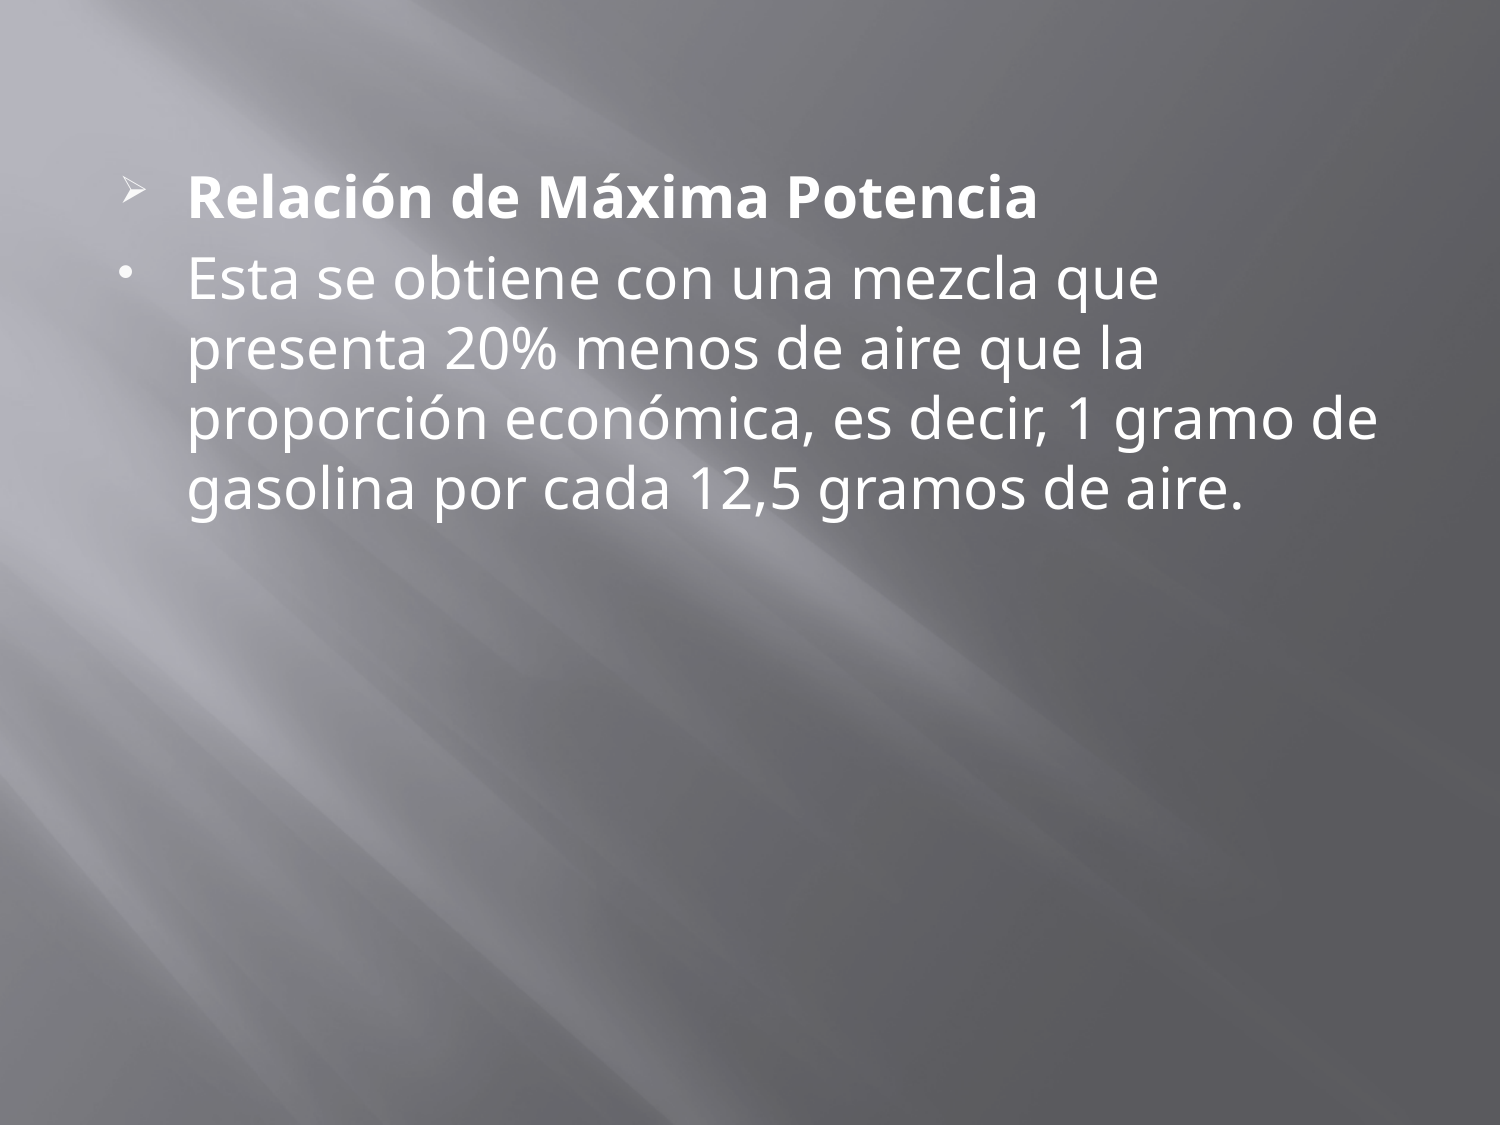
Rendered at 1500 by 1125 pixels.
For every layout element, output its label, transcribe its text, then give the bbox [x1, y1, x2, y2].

list Relación de Máxima Potencia Esta se obtiene con una mezcla que presenta 20% menos de aire que la proporción económica, es decir, 1 gramo de gasolina por cada 12,5 gramos de aire. [82, 152, 1430, 1032]
